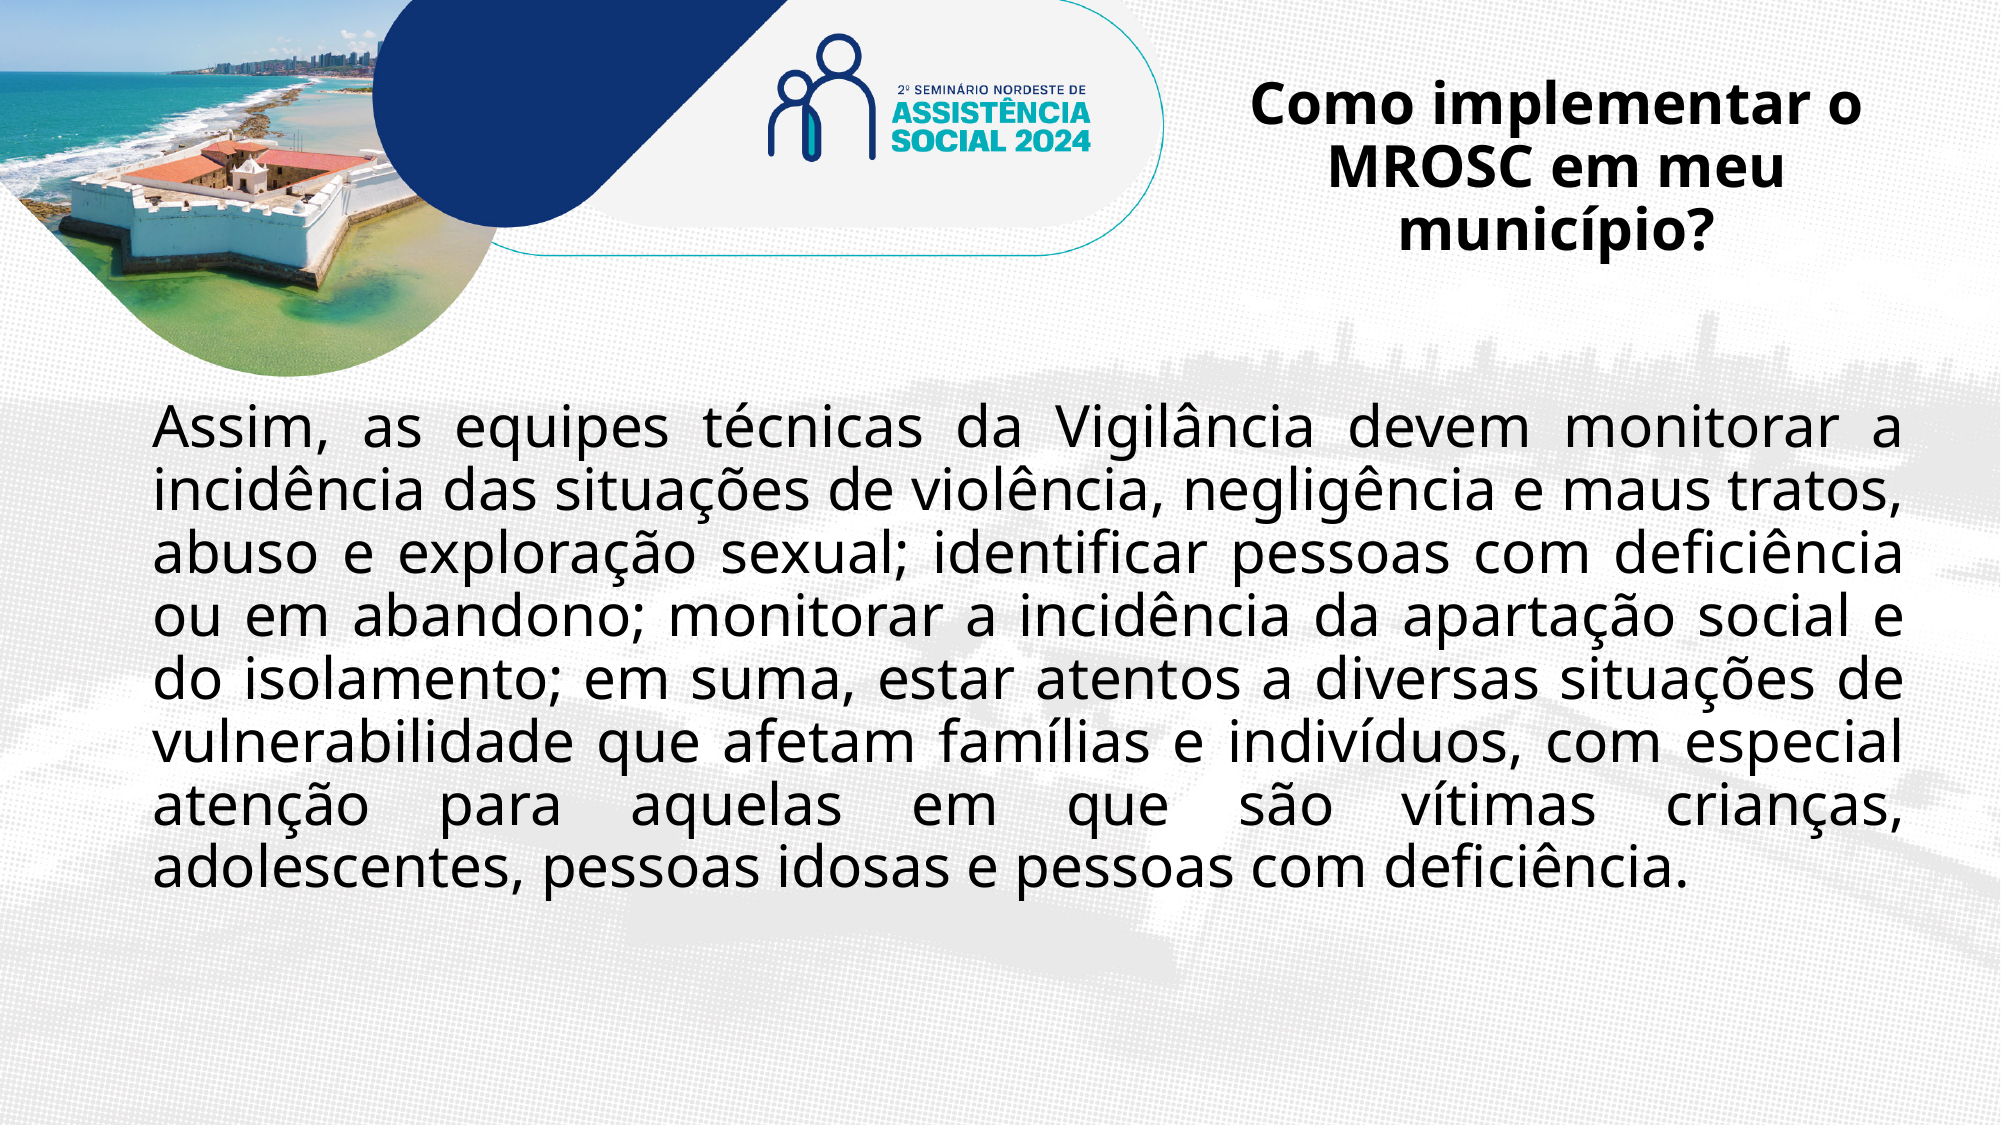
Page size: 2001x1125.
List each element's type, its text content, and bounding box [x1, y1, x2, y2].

title Como implementar o MROSC em meu município? [1193, 59, 1920, 278]
picture [0, 0, 2001, 1125]
list Assim, as equipes técnicas da Vigilância devem monitorar a incidência das situações de violência, negligência e maus tratos, abuso e exploração sexual; identificar pessoas com deficiência ou em abandono; monitorar a incidência da apartação social e do isolamento; em suma, estar atentos a diversas situações de vulnerabilidade que afetam famílias e indivíduos, com especial atenção para aquelas em que são vítimas crianças, adolescentes, pessoas idosas e pessoas com deficiência. [137, 389, 1920, 1104]
